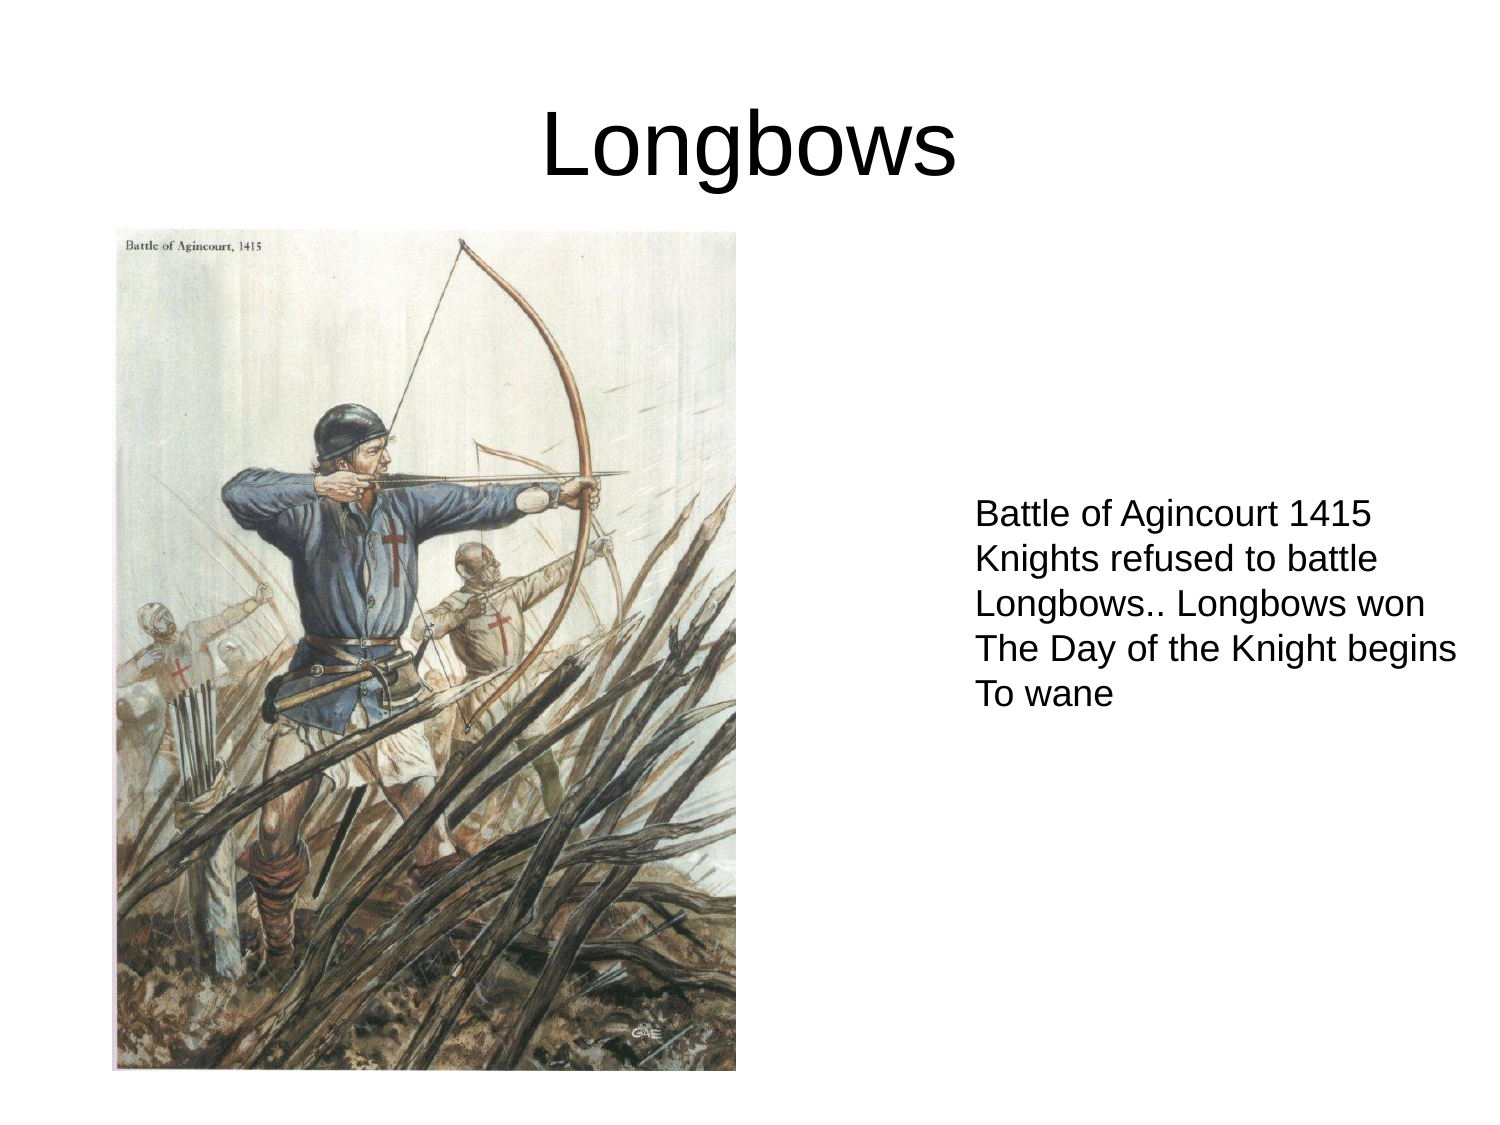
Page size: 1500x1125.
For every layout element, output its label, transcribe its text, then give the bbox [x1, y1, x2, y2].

text_box Battle of Agincourt 1415 Knights refused to battle Longbows.. Longbows won The Day of the Knight begins To wane [959, 480, 1474, 722]
title Longbows [75, 45, 1425, 233]
picture [112, 224, 737, 1071]
